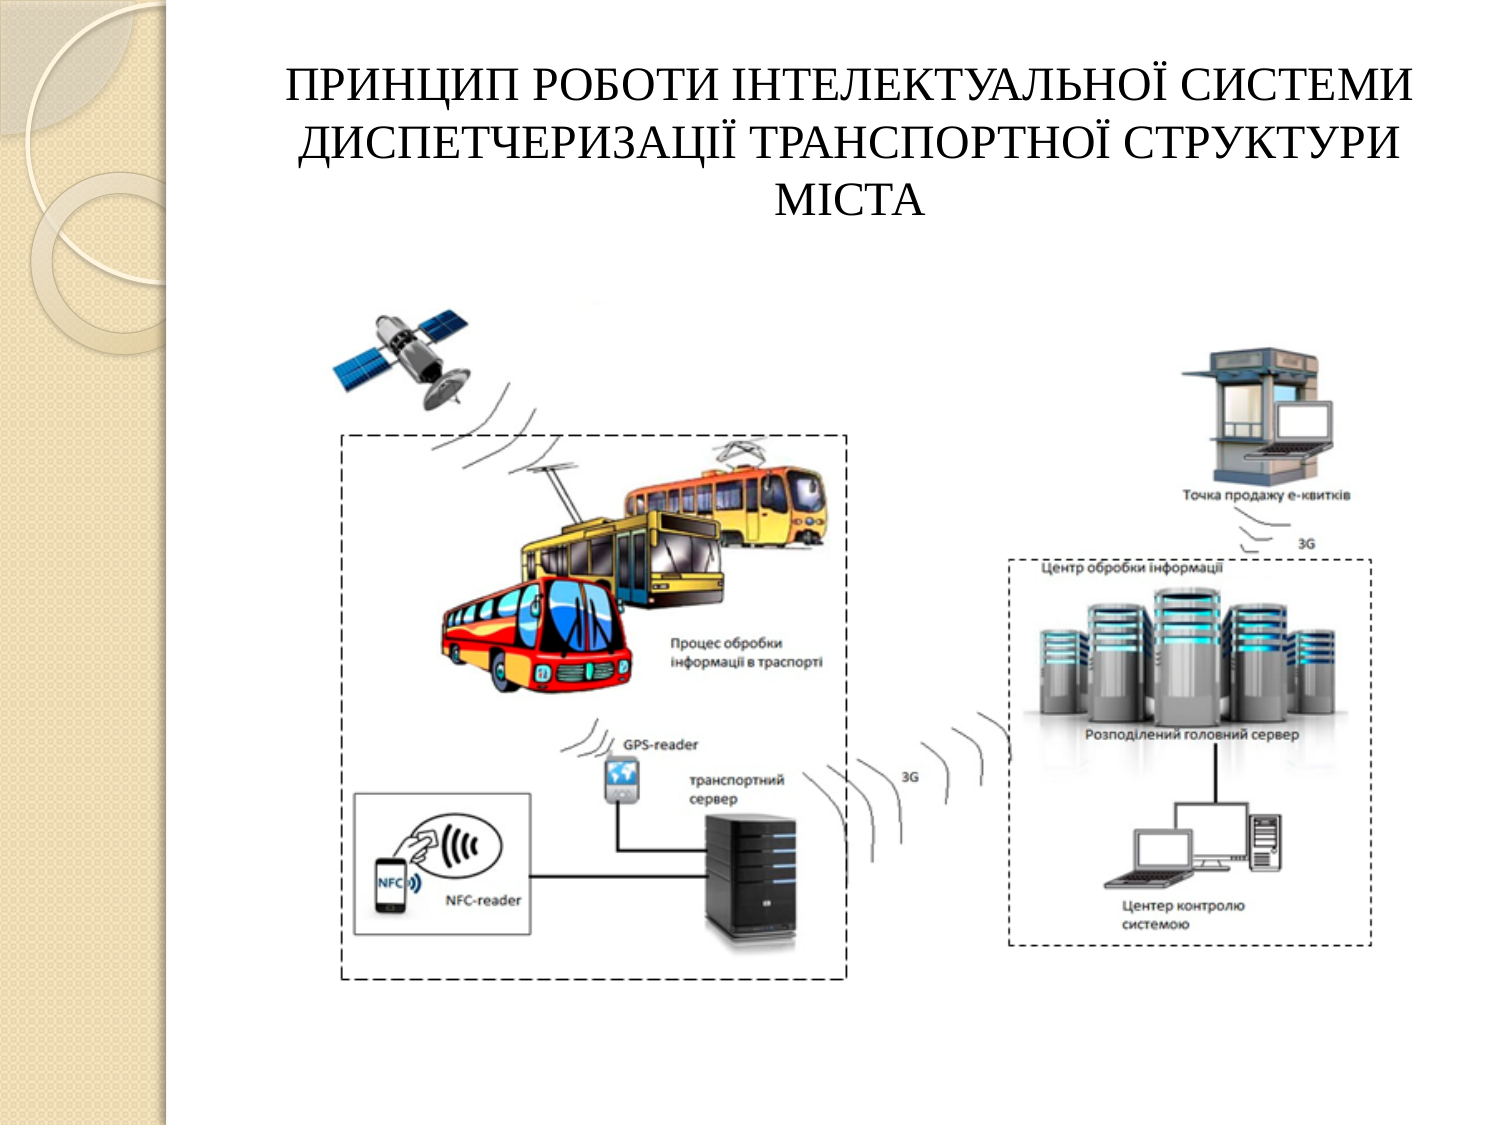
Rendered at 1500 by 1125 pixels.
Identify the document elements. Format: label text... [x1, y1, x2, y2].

picture [229, 266, 1412, 1000]
title ПРИНЦИП РОБОТИ ІНТЕЛЕКТУАЛЬНОЇ СИСТЕМИ ДИСПЕТЧЕРИЗАЦІЇ ТРАНСПОРТНОЇ СТРУКТУРИ МІСТА [235, 45, 1466, 233]
